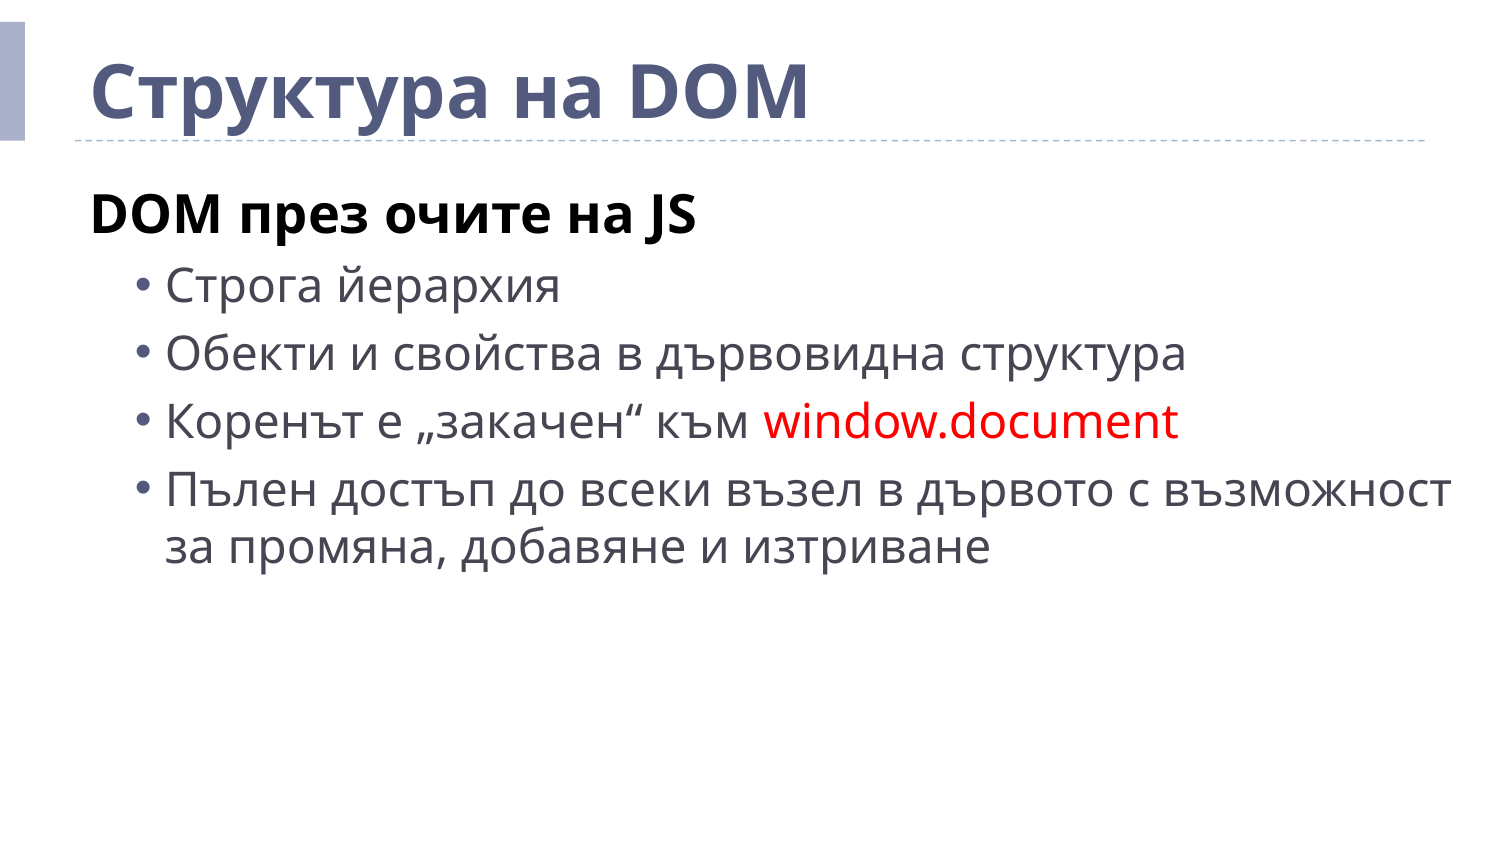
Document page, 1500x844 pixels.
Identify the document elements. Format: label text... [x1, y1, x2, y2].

list DOM през очите на JS Строга йерархия Обекти и свойства в дървовидна структура Коренът е „закачен“ към window.document Пълен достъп до всеки възел в дървото с възможност за промяна, добавяне и изтриване [75, 171, 1475, 835]
title Структура на DOM [75, 18, 1475, 141]
